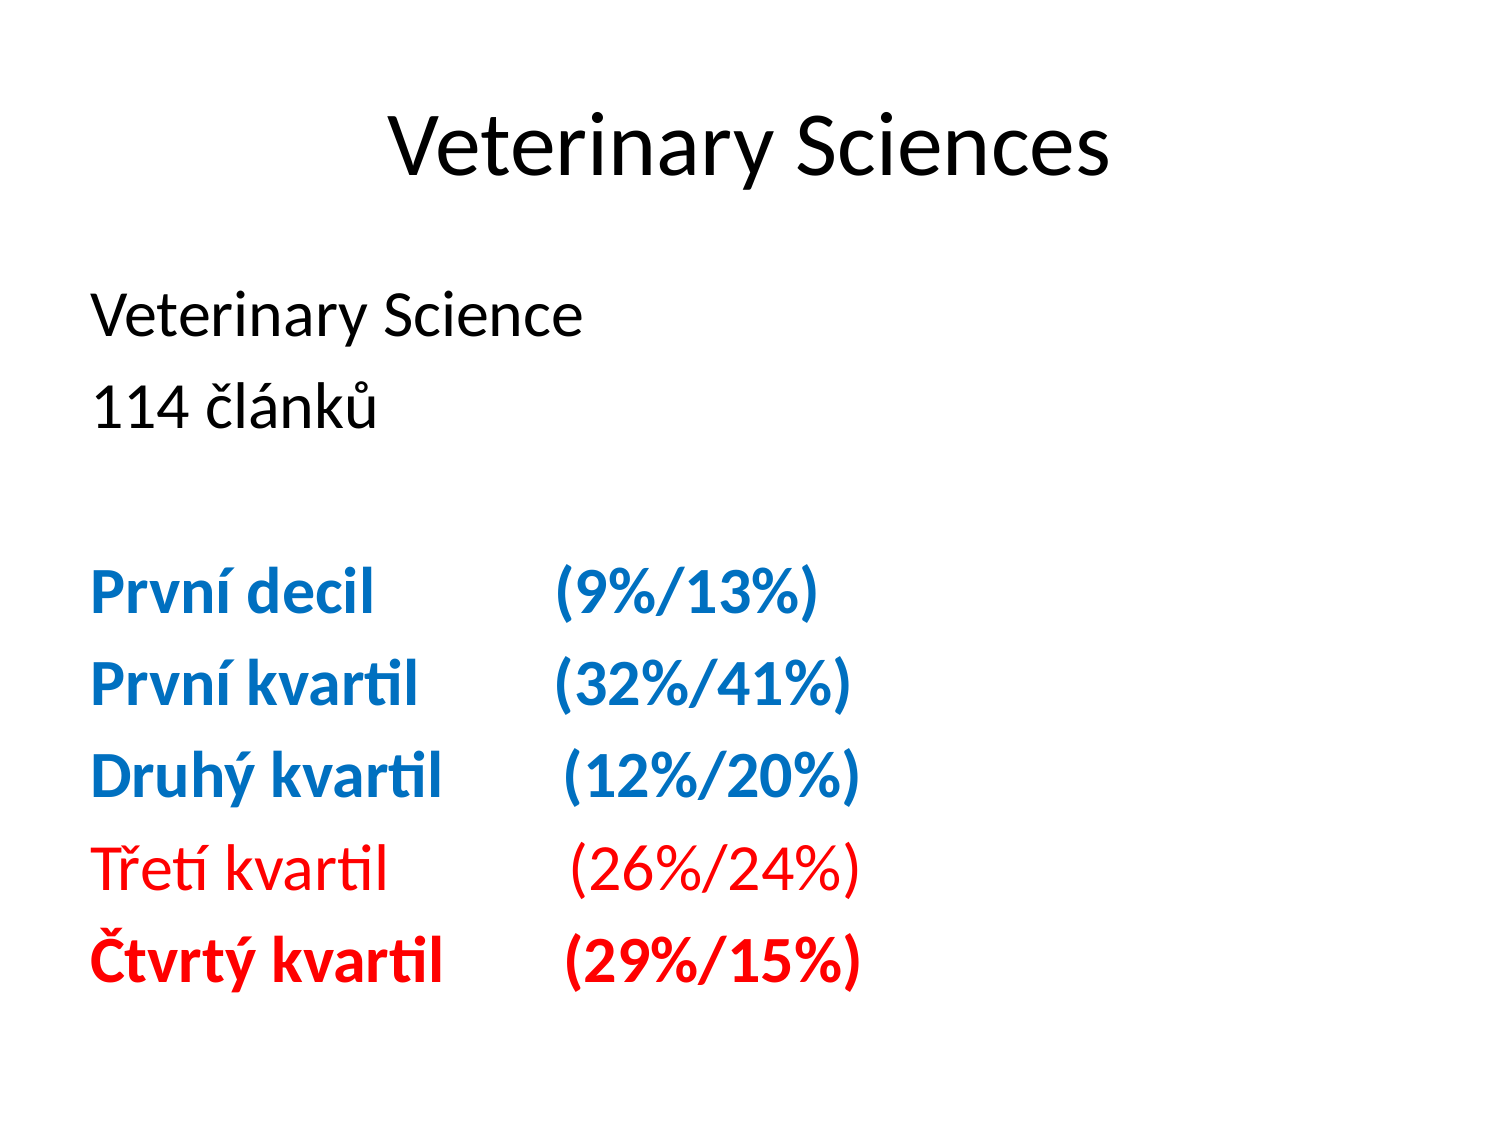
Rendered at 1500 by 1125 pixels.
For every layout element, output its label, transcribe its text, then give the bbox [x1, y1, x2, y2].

title Veterinary Sciences [75, 45, 1425, 233]
list Veterinary Science 114 článků První decil (9%/13%) První kvartil (32%/41%) Druhý kvartil (12%/20%) Třetí kvartil (26%/24%) Čtvrtý kvartil (29%/15%) [75, 262, 1425, 1005]
